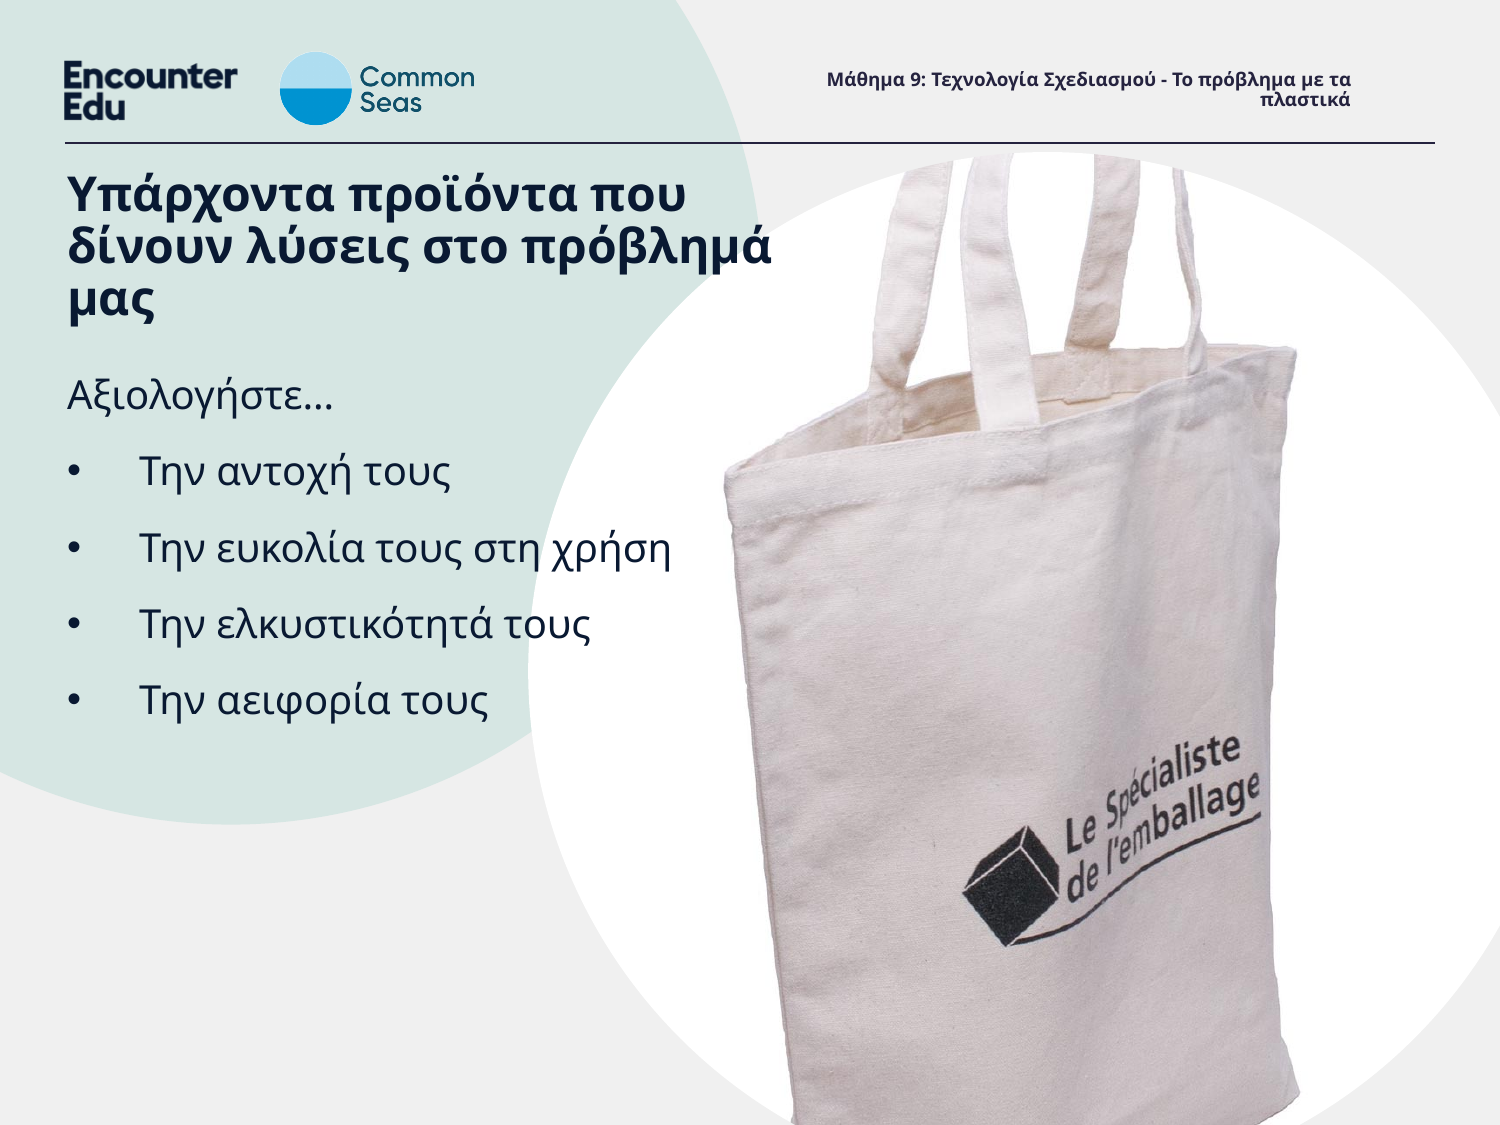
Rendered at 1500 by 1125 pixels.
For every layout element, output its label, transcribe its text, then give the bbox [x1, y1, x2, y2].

title Μάθημα 9: Τεχνολογία Σχεδιασμού - Το πρόβλημα με τα πλαστικά [749, 67, 1359, 114]
picture [60, 59, 243, 122]
list Υπάρχοντα προϊόντα που δίνουν λύσεις στο πρόβλημά μας [59, 162, 811, 345]
picture [272, 49, 482, 128]
text_box [531, 152, 1500, 1125]
list Αξιολογήστε… Την αντοχή τους Την ευκολία τους στη χρήση Την ελκυστικότητά τους Την αειφορία τους [59, 352, 1082, 728]
